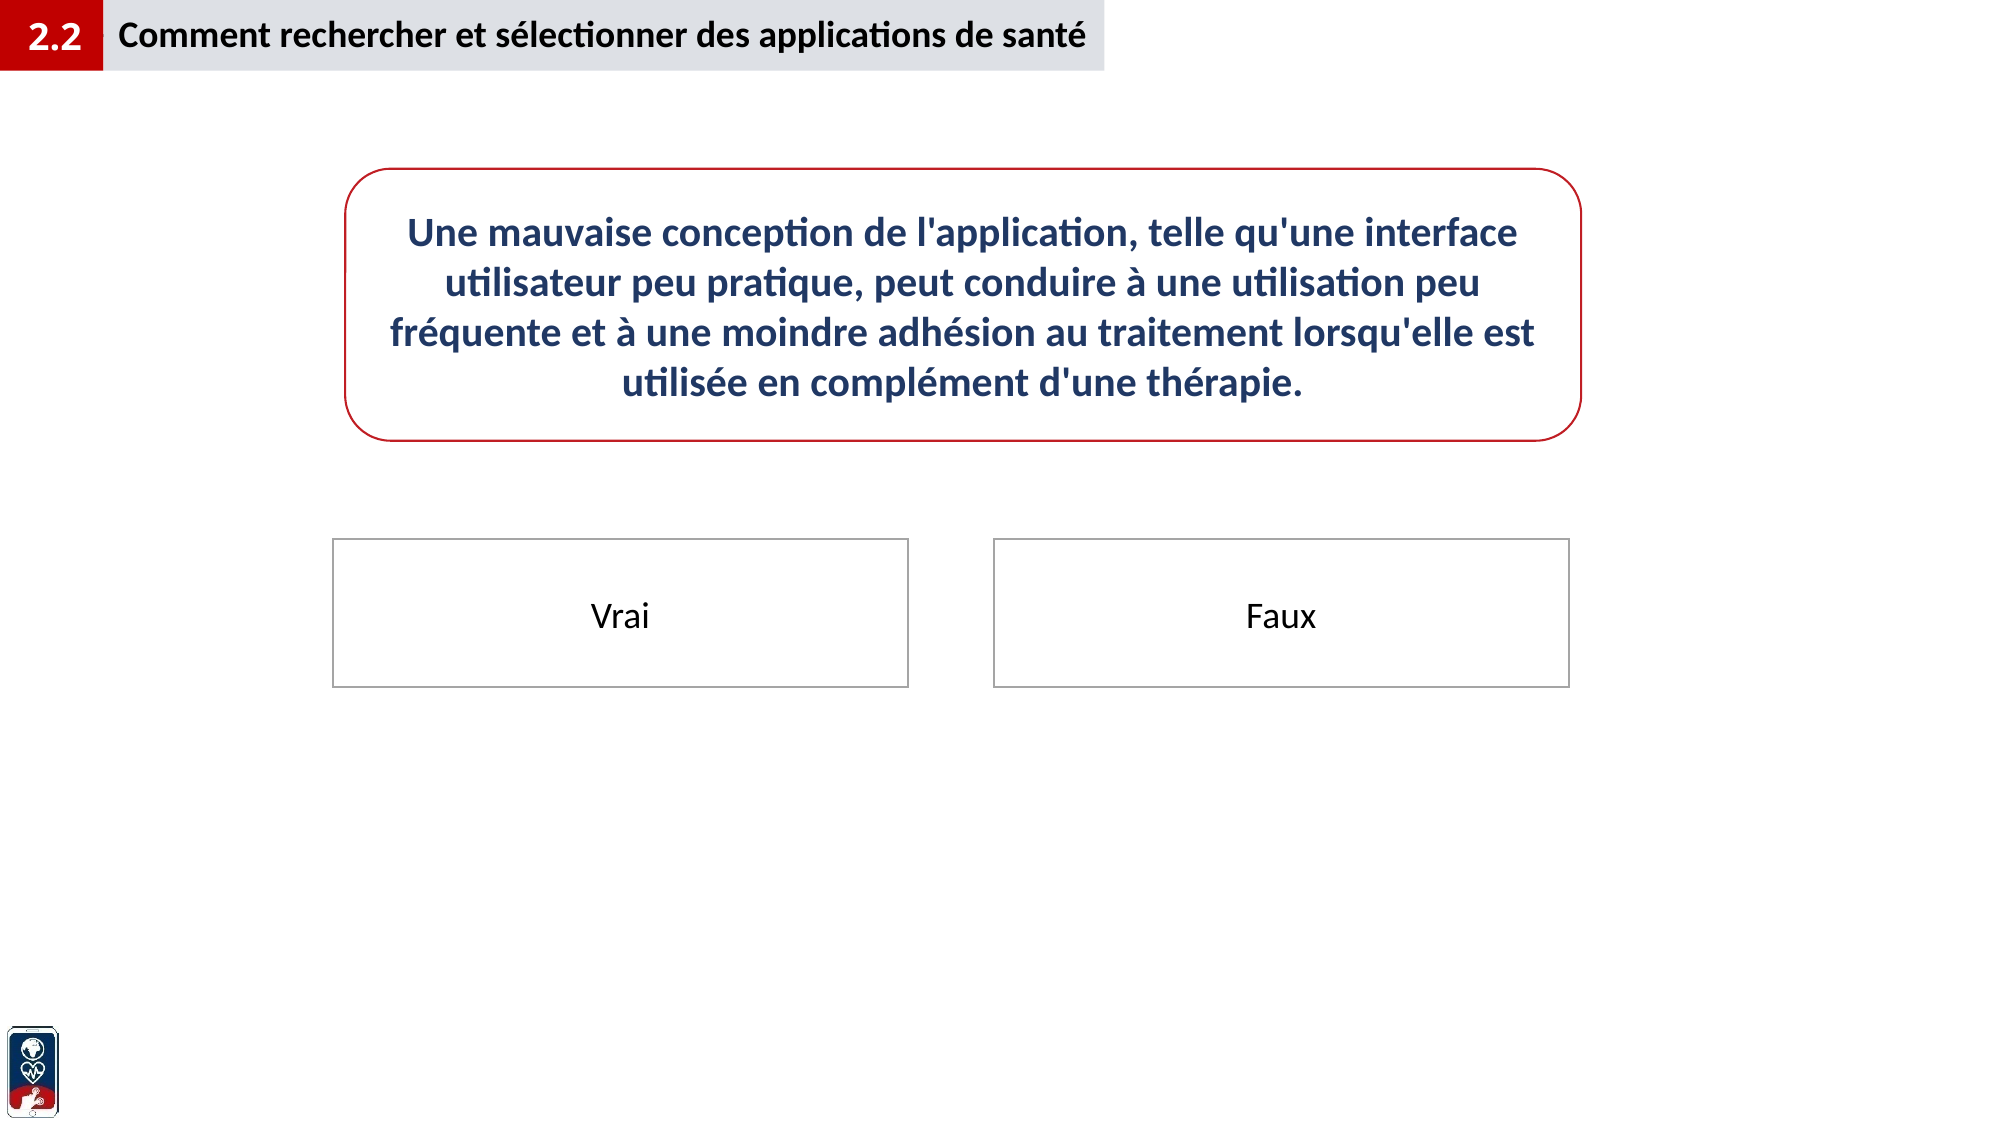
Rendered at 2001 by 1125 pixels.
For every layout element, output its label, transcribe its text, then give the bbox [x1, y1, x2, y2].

text_box 2.2 [13, 10, 104, 60]
text_box Vrai [332, 539, 908, 688]
picture [7, 1026, 59, 1118]
text_box Faux [993, 539, 1569, 688]
text_box [0, 0, 103, 71]
text_box Comment rechercher et sélectionner des applications de santé [103, 0, 1105, 71]
text_box Une mauvaise conception de l'application, telle qu'une interface utilisateur peu pratique, peut conduire à une utilisation peu fréquente et à une moindre adhésion au traitement lorsqu'elle est utilisée en complément d'une thérapie. [345, 168, 1582, 441]
